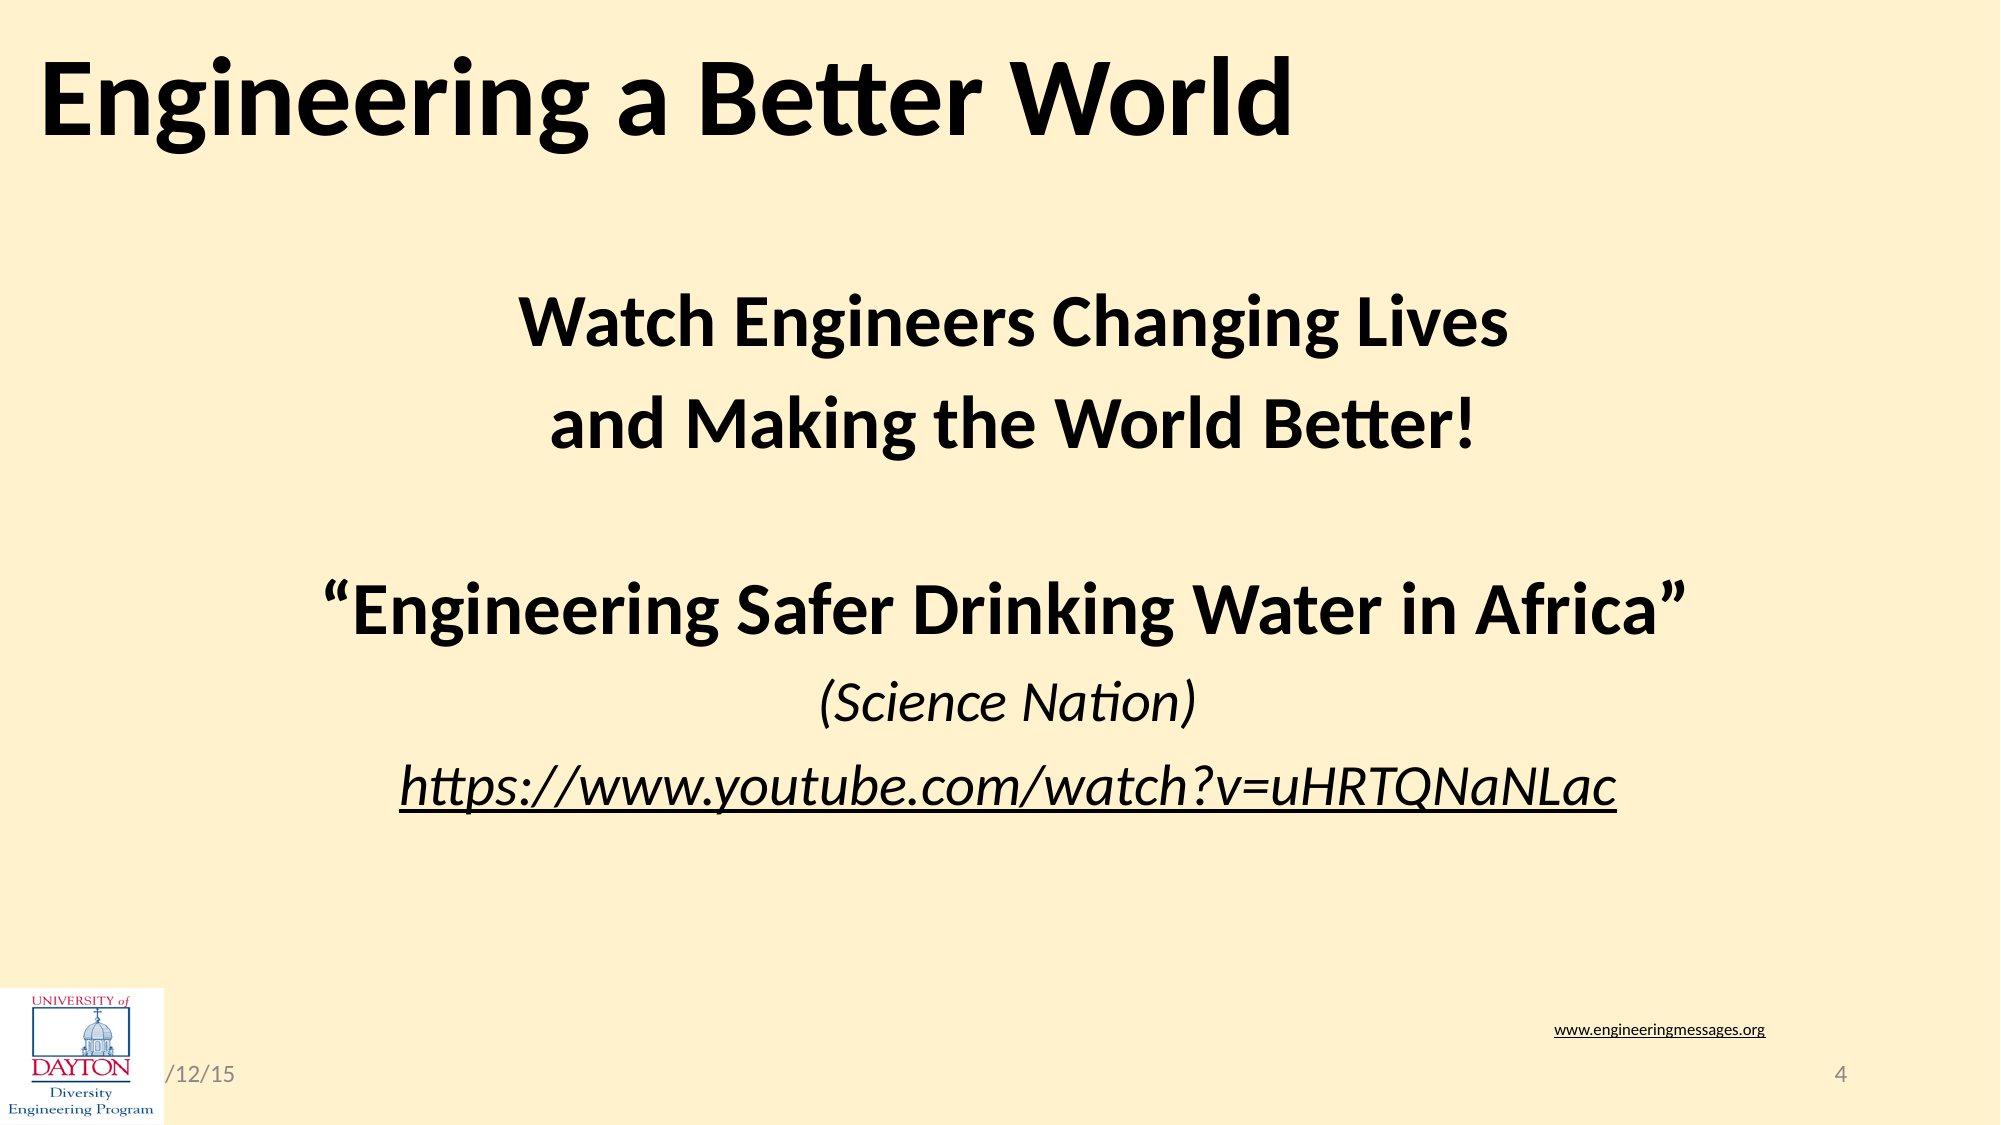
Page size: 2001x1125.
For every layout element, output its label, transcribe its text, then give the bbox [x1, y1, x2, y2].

list Watch Engineers Changing Lives and Making the World Better! “Engineering Safer Drinking Water in Africa” (Science Nation) https://www.youtube.com/watch?v=uHRTQNaNLac [66, 99, 1963, 1014]
title Engineering a Better World [24, 17, 1750, 182]
picture [0, 988, 165, 1125]
text_box www.engineeringmessages.org [1539, 1014, 1789, 1047]
